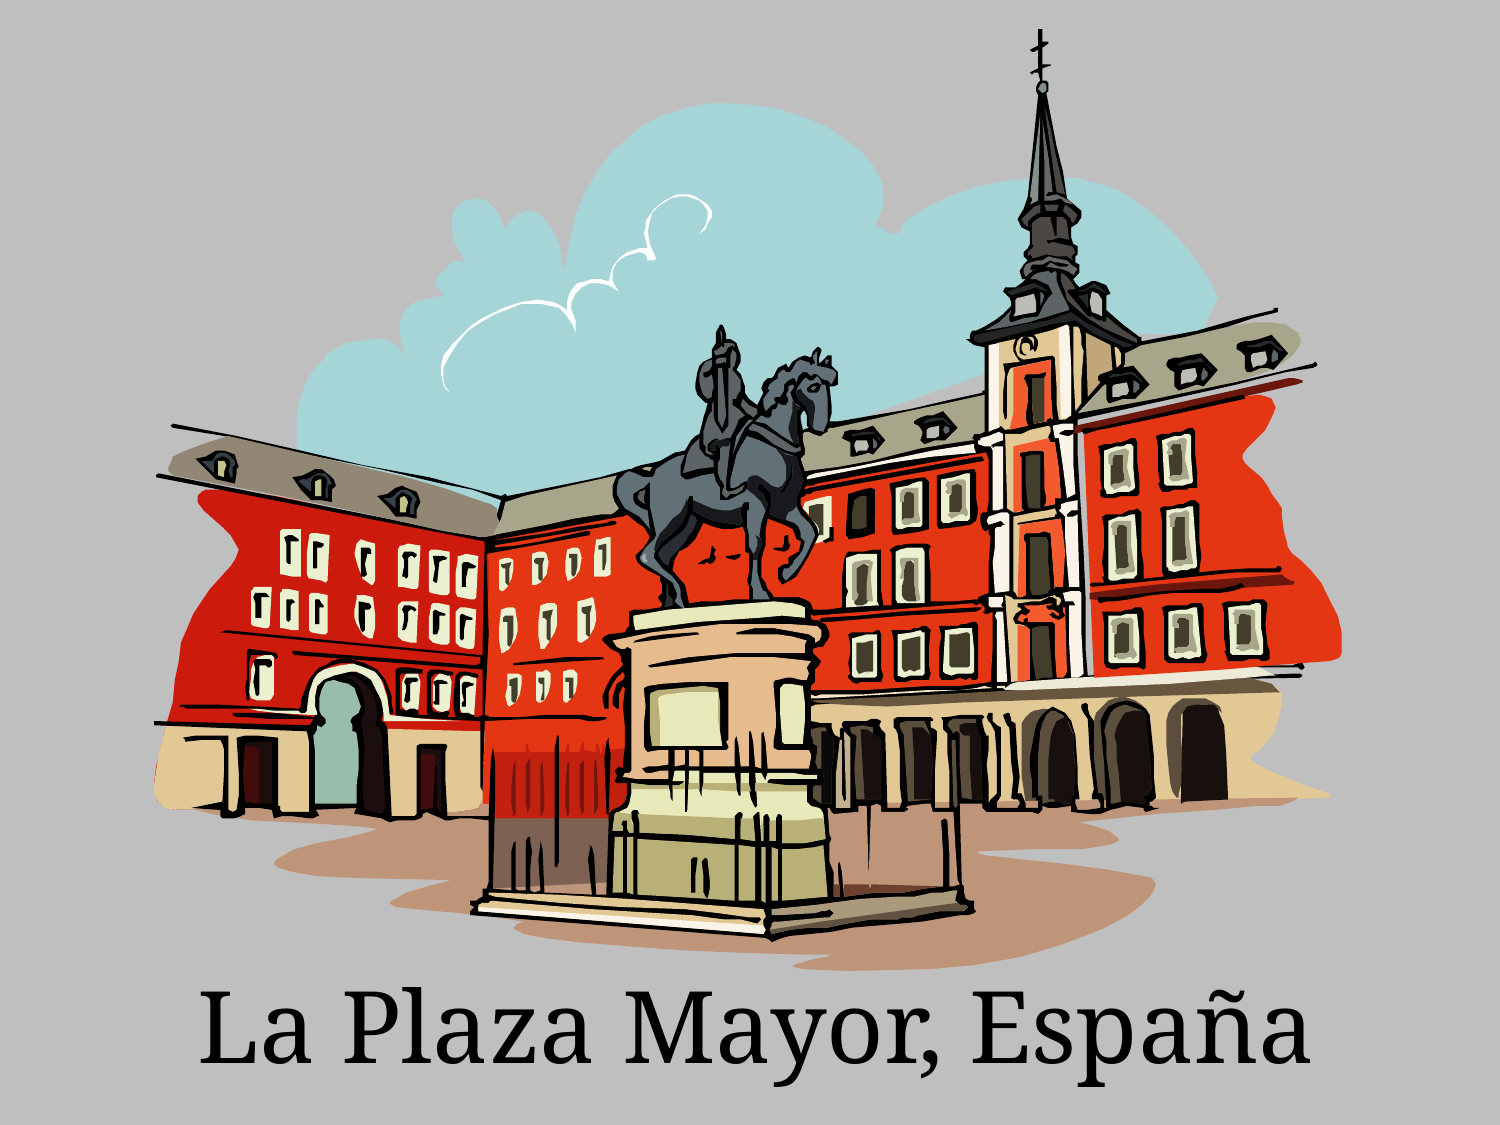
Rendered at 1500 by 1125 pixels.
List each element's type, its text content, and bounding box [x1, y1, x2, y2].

picture [149, 24, 1346, 976]
subtitle La Plaza Mayor, España [50, 956, 1463, 1121]
